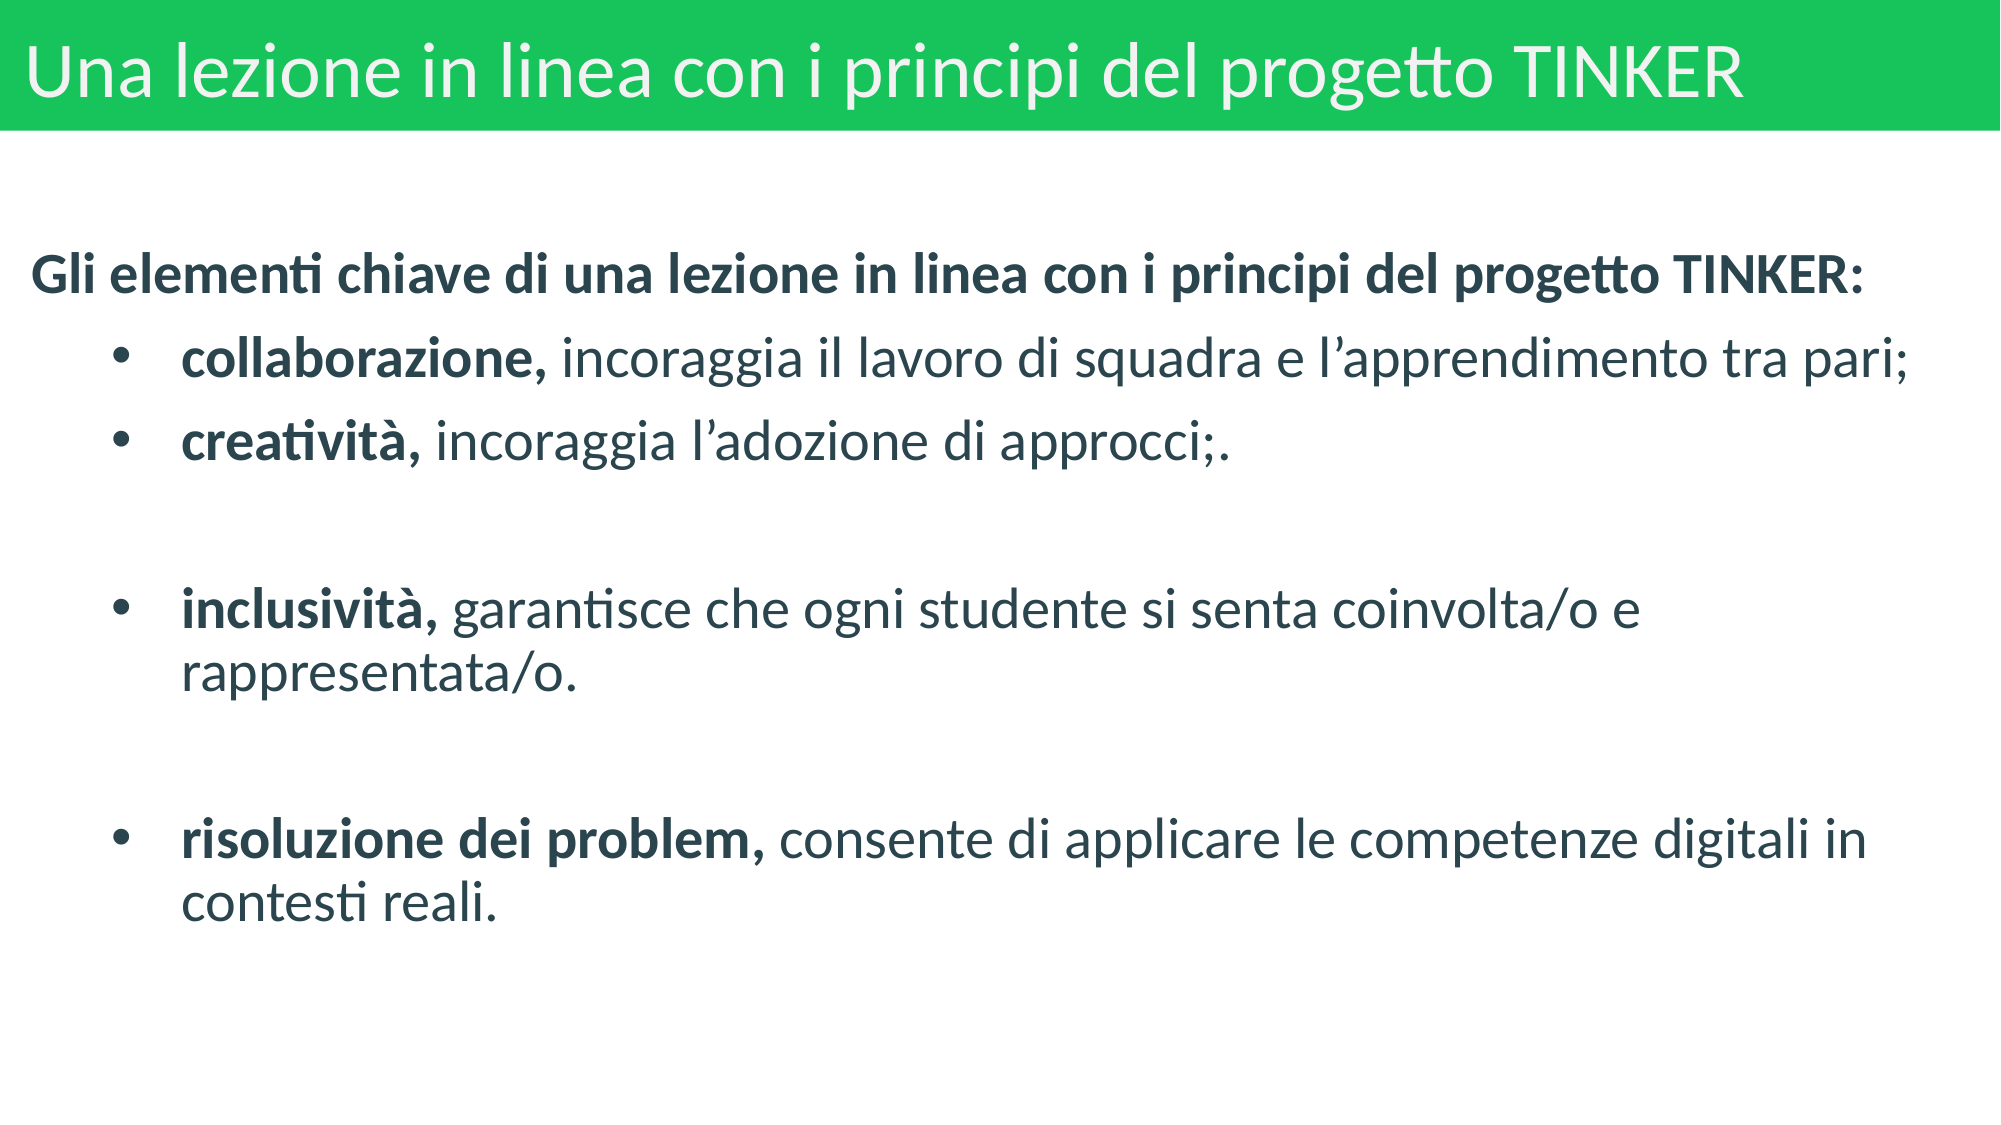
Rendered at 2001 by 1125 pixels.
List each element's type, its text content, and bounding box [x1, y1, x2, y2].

list Gli elementi chiave di una lezione in linea con i principi del progetto TINKER: collaborazione, incoraggia il lavoro di squadra e l’apprendimento tra pari; creatività, incoraggia l’adozione di approcci;. inclusività, garantisce che ogni studente si senta coinvolta/o e rappresentata/o. risoluzione dei problem, consente di applicare le competenze digitali in contesti reali. [16, 144, 1976, 1108]
title Una lezione in linea con i principi del progetto TINKER [16, 13, 1976, 131]
